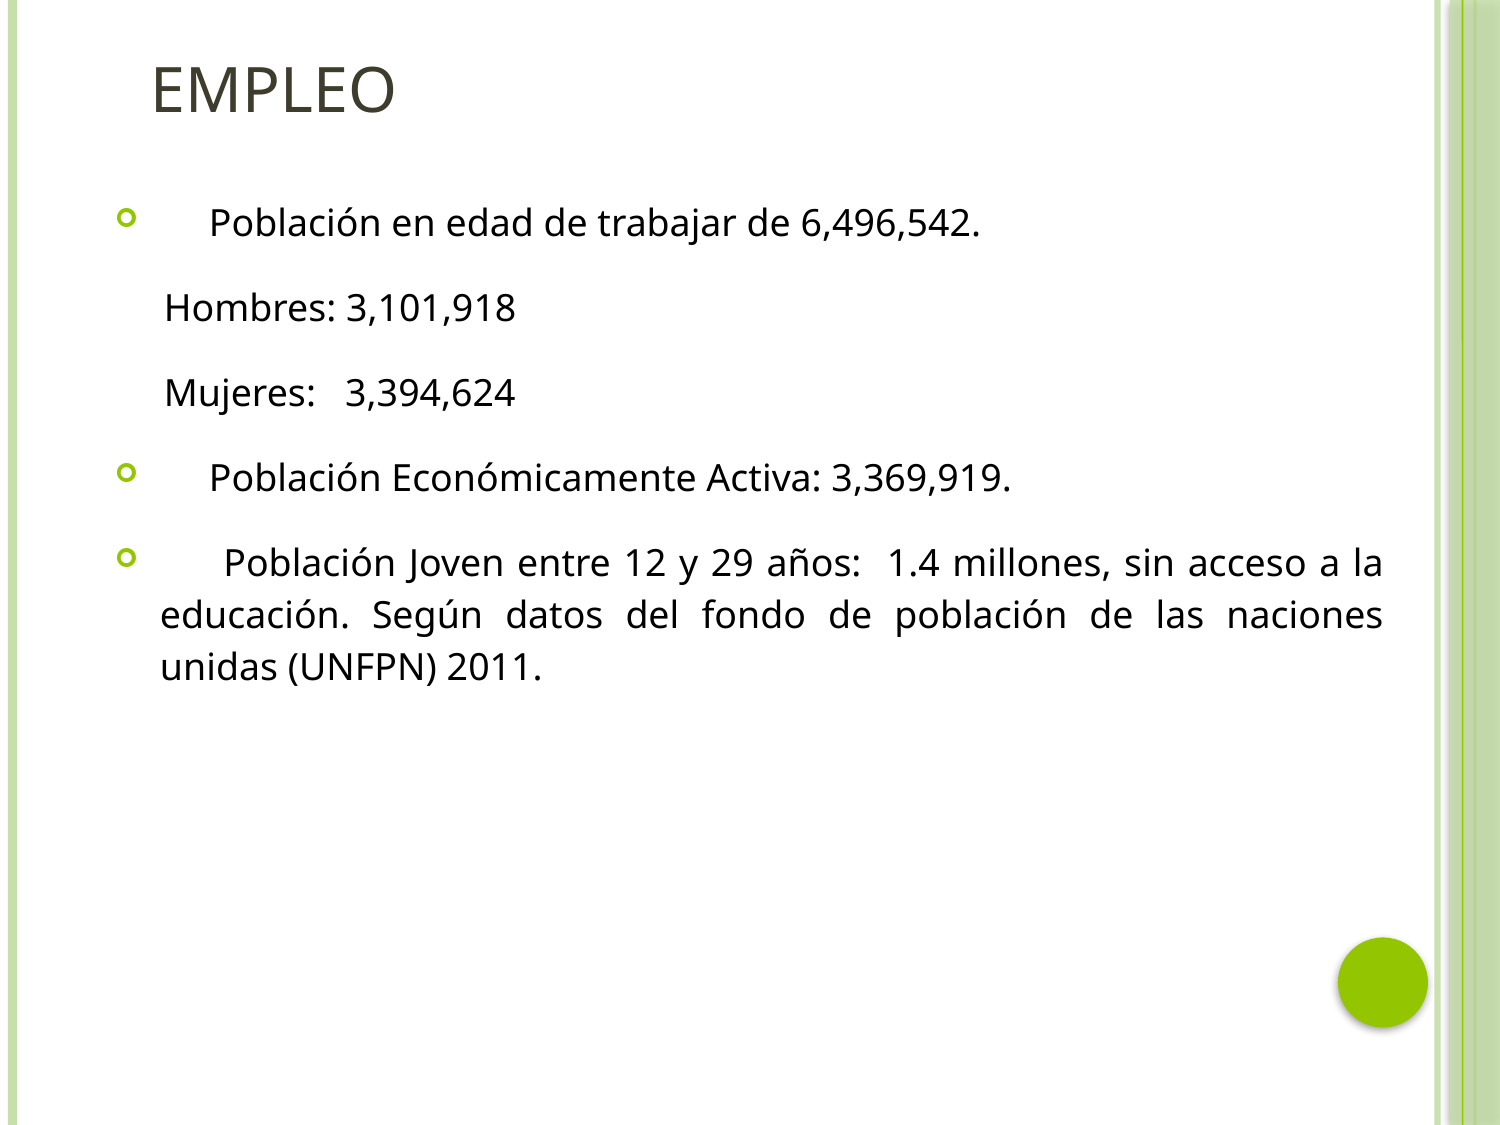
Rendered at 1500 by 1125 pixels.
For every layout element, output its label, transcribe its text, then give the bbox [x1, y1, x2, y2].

title Empleo [135, 42, 1370, 133]
list Población en edad de trabajar de 6,496,542. Hombres: 3,101,918 Mujeres: 3,394,624 Población Económicamente Activa: 3,369,919. Población Joven entre 12 y 29 años: 1.4 millones, sin acceso a la educación. Según datos del fondo de población de las naciones unidas (UNFPN) 2011. [100, 184, 1400, 804]
